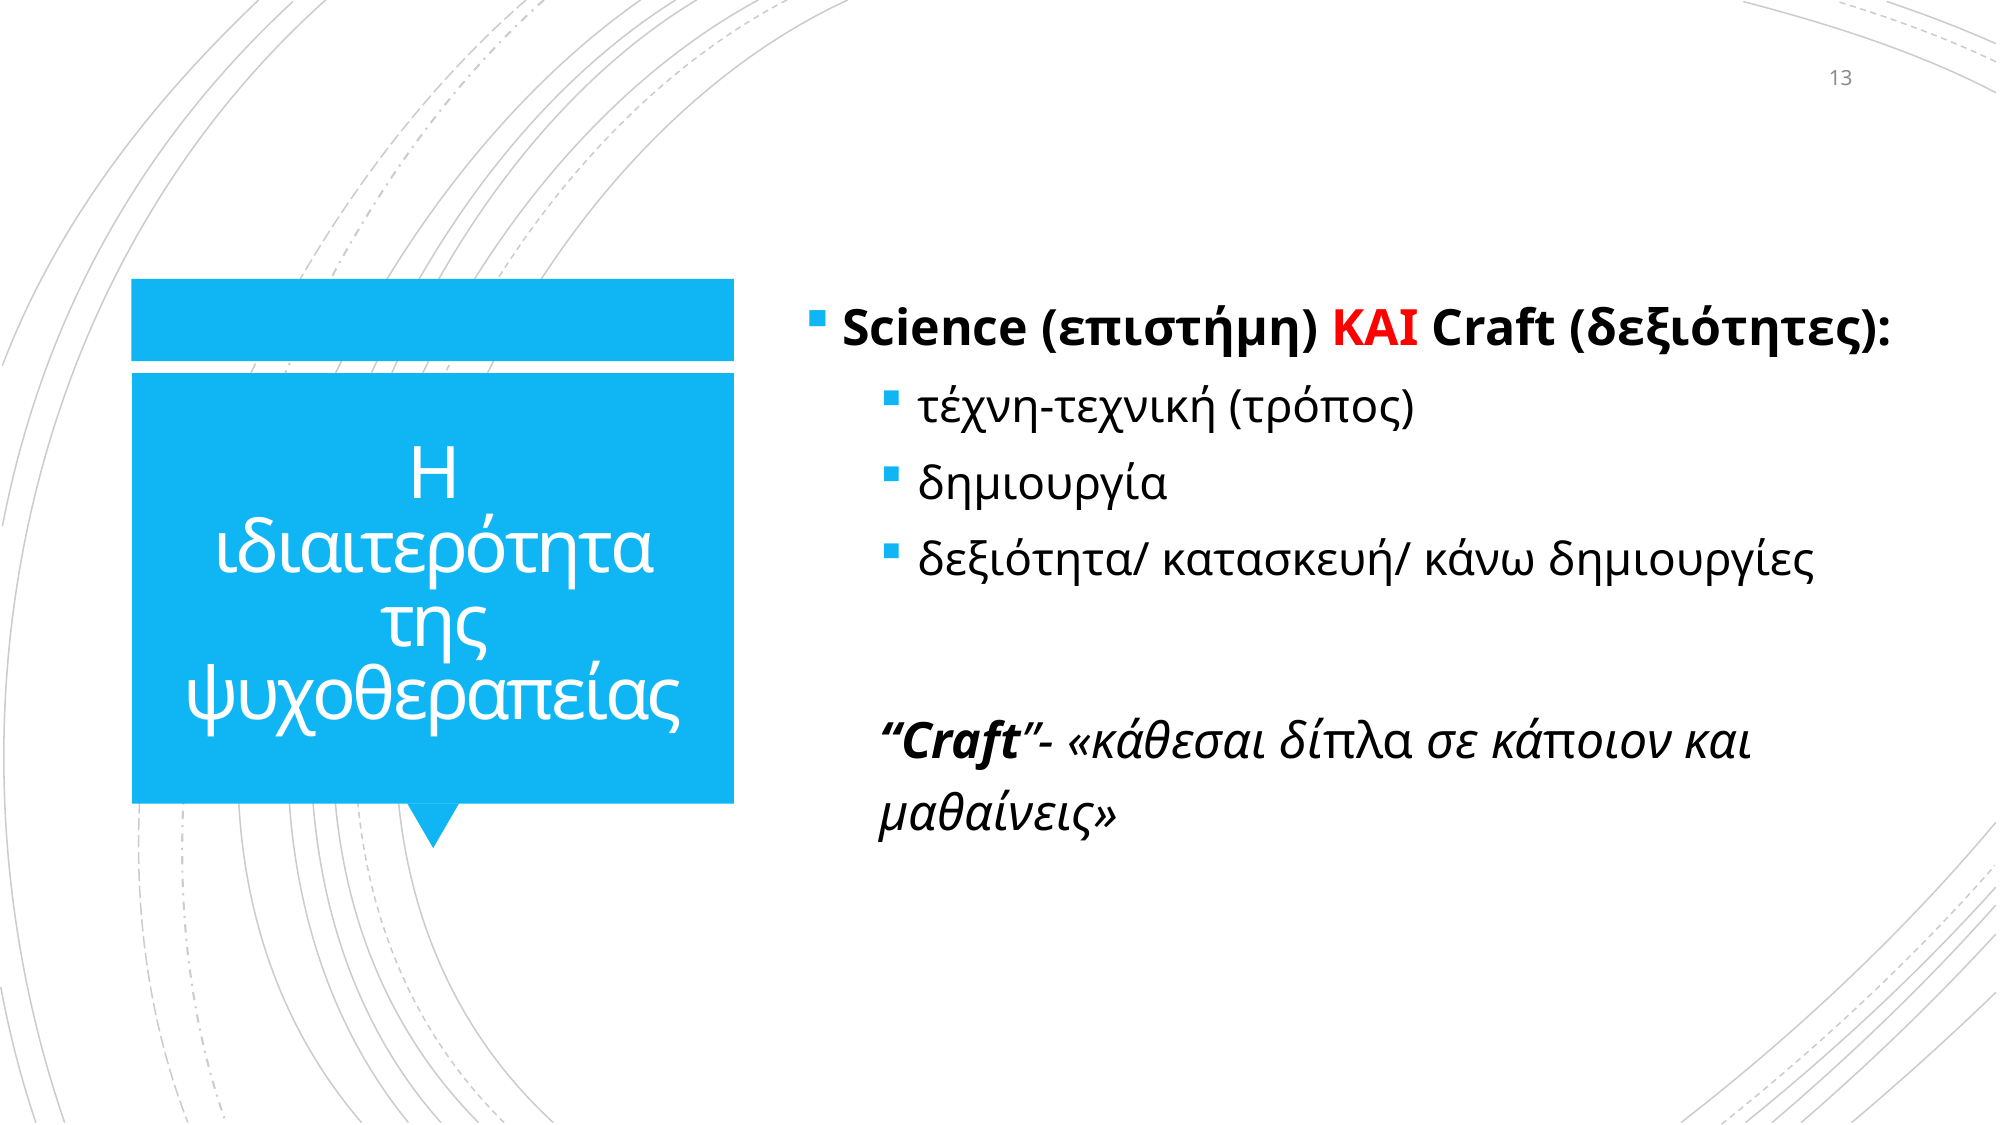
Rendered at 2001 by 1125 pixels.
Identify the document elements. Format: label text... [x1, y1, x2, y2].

title Η ιδιαιτερότητα της ψυχοθεραπείας [145, 385, 720, 789]
slide_number 13 [1717, 52, 1868, 105]
list Science (επιστήμη) ΚΑΙ Craft (δεξιότητες): τέχνη-τεχνική (τρόπος) δημιουργία δεξιότητα/ κατασκευή/ κάνω δημιουργίες “Craft”- «κάθεσαι δίπλα σε κάποιον και μαθαίνεις» [789, 131, 1980, 993]
